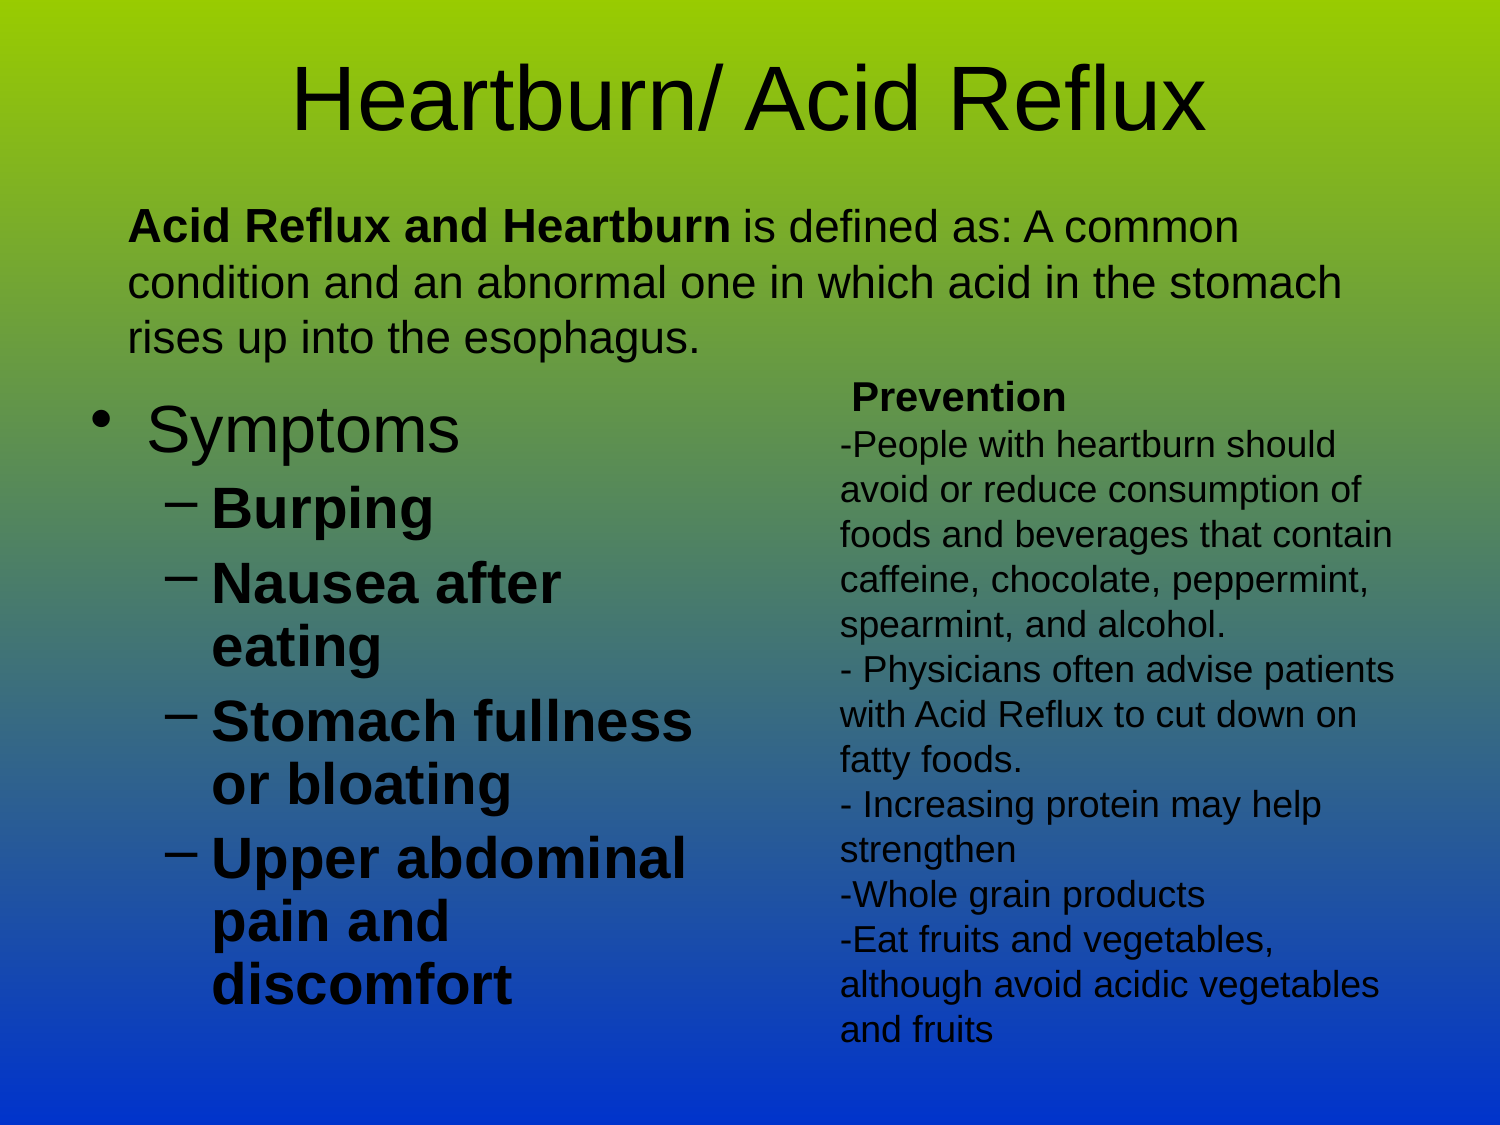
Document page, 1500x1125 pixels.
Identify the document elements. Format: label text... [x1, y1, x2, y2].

text_box Acid Reflux and Heartburn is defined as: A common condition and an abnormal one in which acid in the stomach rises up into the esophagus. [112, 187, 1400, 370]
list Symptoms Burping Nausea after eating Stomach fullness or bloating Upper abdominal pain and discomfort [74, 387, 738, 1063]
text_box Prevention -People with heartburn should avoid or reduce consumption of foods and beverages that contain caffeine, chocolate, peppermint, spearmint, and alcohol. - Physicians often advise patients with Acid Reflux to cut down on fatty foods. - Increasing protein may help strengthen -Whole grain products -Eat fruits and vegetables, although avoid acidic vegetables and fruits [824, 362, 1413, 1058]
title Heartburn/ Acid Reflux [74, 0, 1426, 188]
